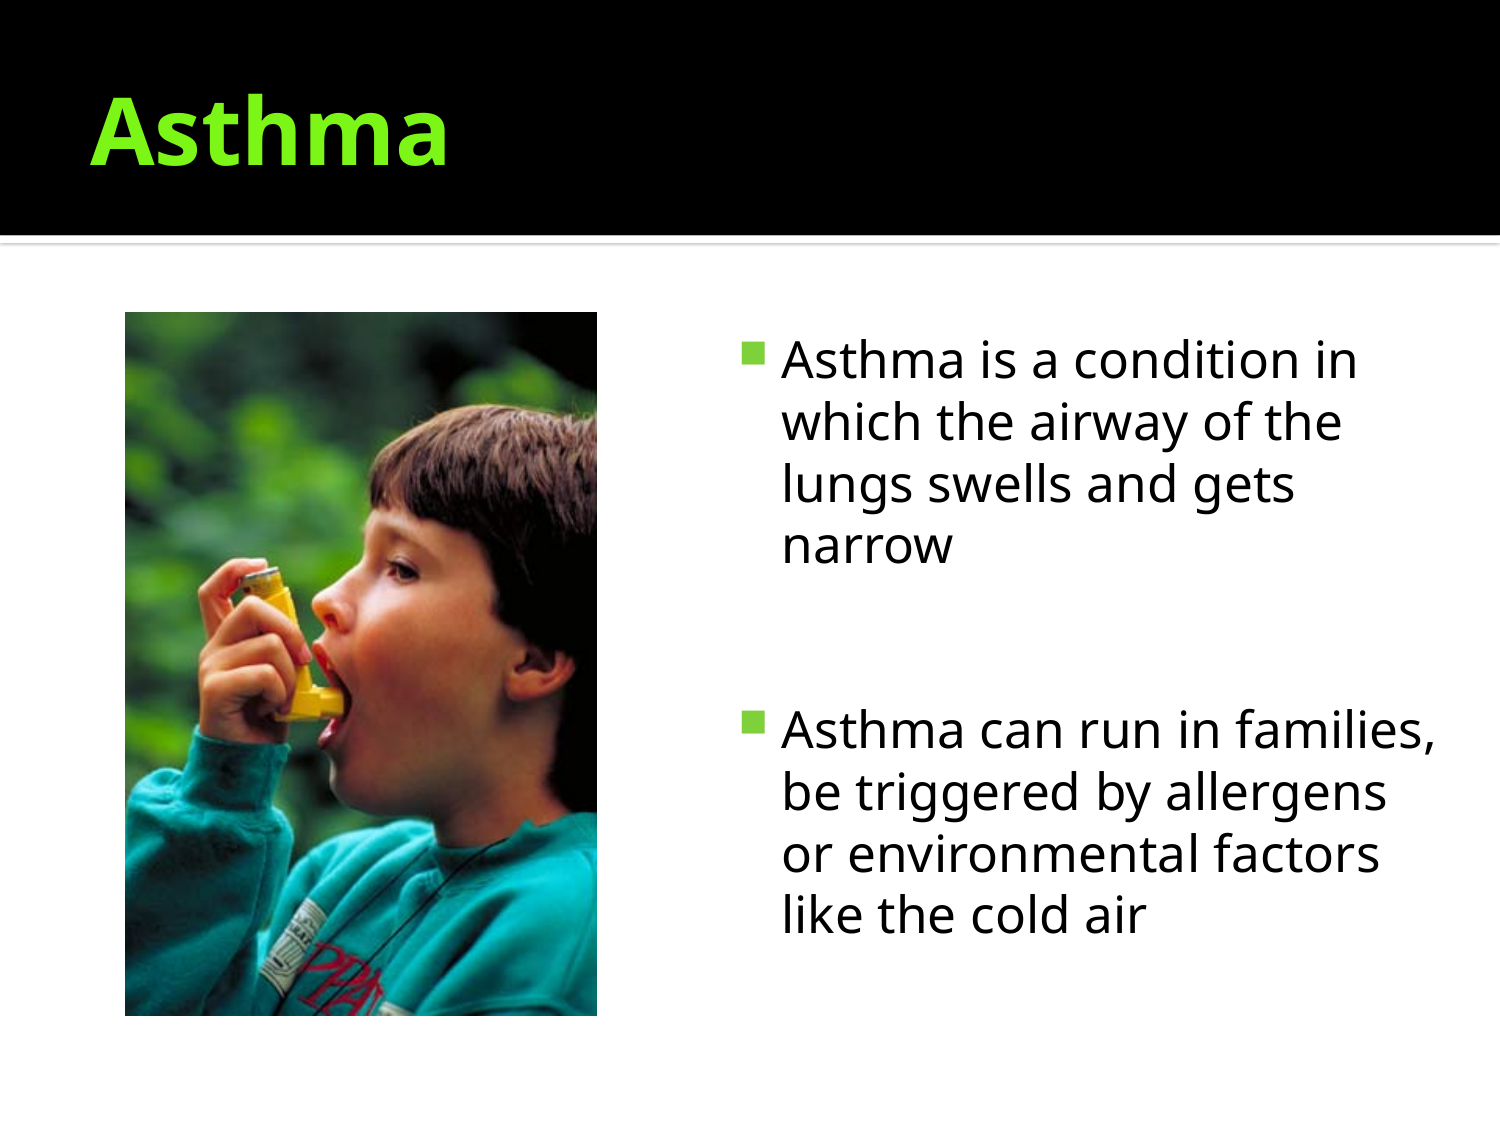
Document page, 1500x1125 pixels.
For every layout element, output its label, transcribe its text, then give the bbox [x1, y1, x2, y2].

list Asthma is a condition in which the airway of the lungs swells and gets narrow Asthma can run in families, be triggered by allergens or environmental factors like the cold air [712, 312, 1463, 1000]
title Asthma [75, 25, 1425, 231]
picture [124, 312, 597, 1016]
